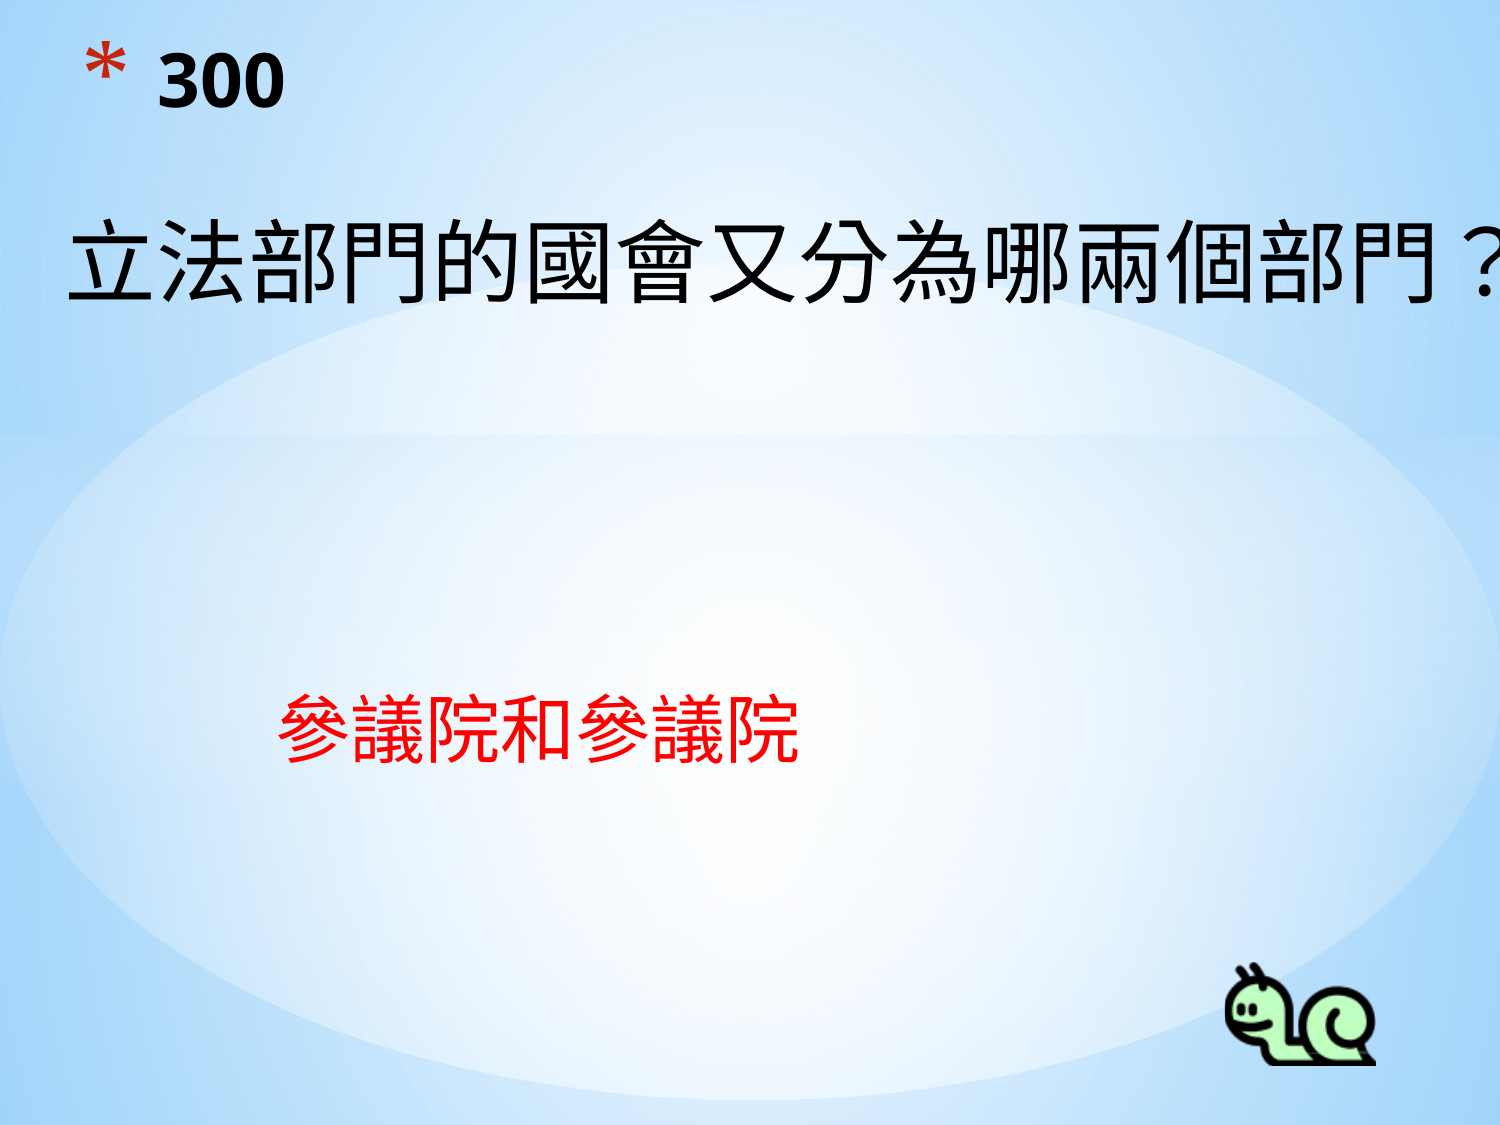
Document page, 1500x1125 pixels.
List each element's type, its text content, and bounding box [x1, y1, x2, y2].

picture [1224, 962, 1377, 1067]
text_box 立法部門的國會又分為哪兩個部門？ [49, 87, 1500, 323]
text_box 參議院和參議院 [260, 674, 816, 780]
title 300 [37, 24, 375, 150]
